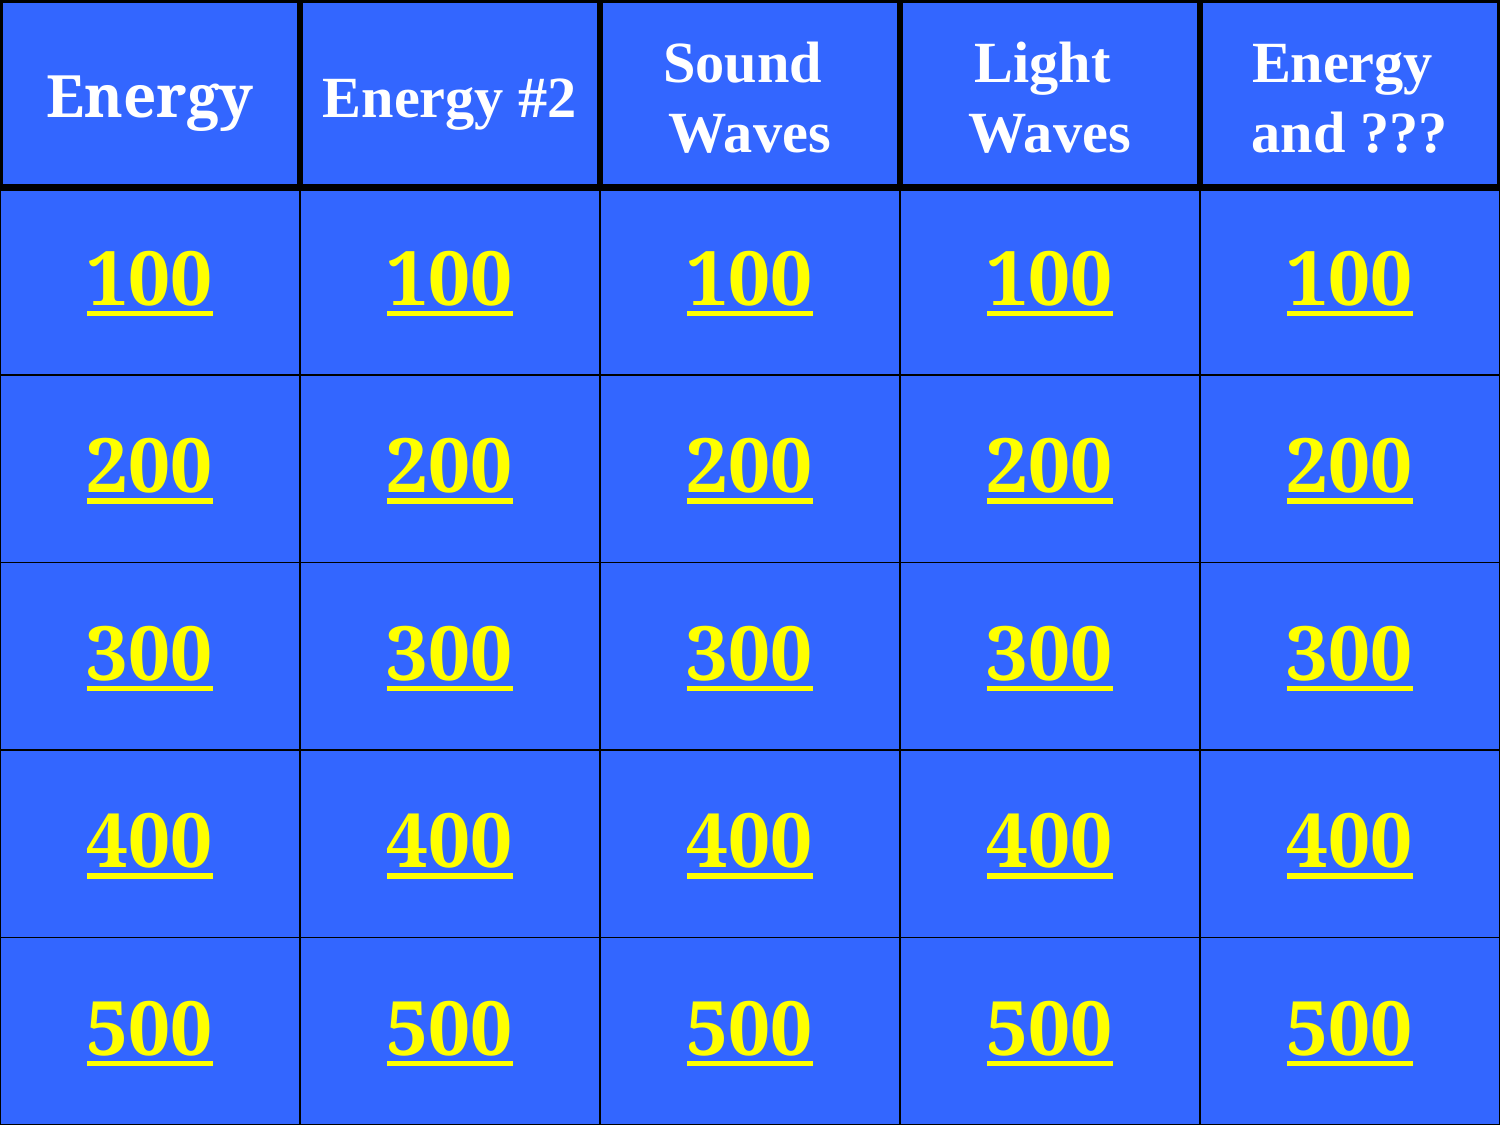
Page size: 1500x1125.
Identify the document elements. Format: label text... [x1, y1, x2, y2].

text_box 400 [0, 750, 299, 937]
text_box 300 [1199, 562, 1500, 750]
text_box 400 [1199, 750, 1500, 937]
text_box 400 [899, 750, 1199, 937]
text_box Energy #2 [299, 0, 599, 188]
text_box Light Waves [899, 0, 1199, 188]
text_box 400 [299, 750, 599, 937]
text_box Energy and ??? [1199, 0, 1500, 188]
text_box 400 [599, 750, 899, 937]
text_box 500 [0, 937, 299, 1125]
text_box 200 [599, 375, 899, 562]
text_box 500 [599, 937, 899, 1125]
text_box 300 [299, 562, 599, 750]
text_box Sound Waves [599, 0, 899, 188]
text_box 500 [299, 937, 599, 1125]
text_box 100 [899, 188, 1199, 375]
text_box Energy [0, 0, 299, 188]
text_box 300 [899, 562, 1199, 750]
text_box 300 [0, 562, 299, 750]
text_box 200 [299, 375, 599, 562]
text_box 200 [1199, 375, 1500, 562]
text_box 100 [0, 188, 300, 376]
text_box 500 [899, 937, 1199, 1125]
text_box 100 [300, 188, 599, 375]
text_box 300 [599, 562, 899, 750]
text_box 100 [599, 188, 899, 375]
text_box 200 [899, 375, 1199, 562]
text_box 100 [1199, 188, 1500, 375]
text_box 500 [1199, 937, 1500, 1125]
text_box 200 [0, 376, 299, 562]
